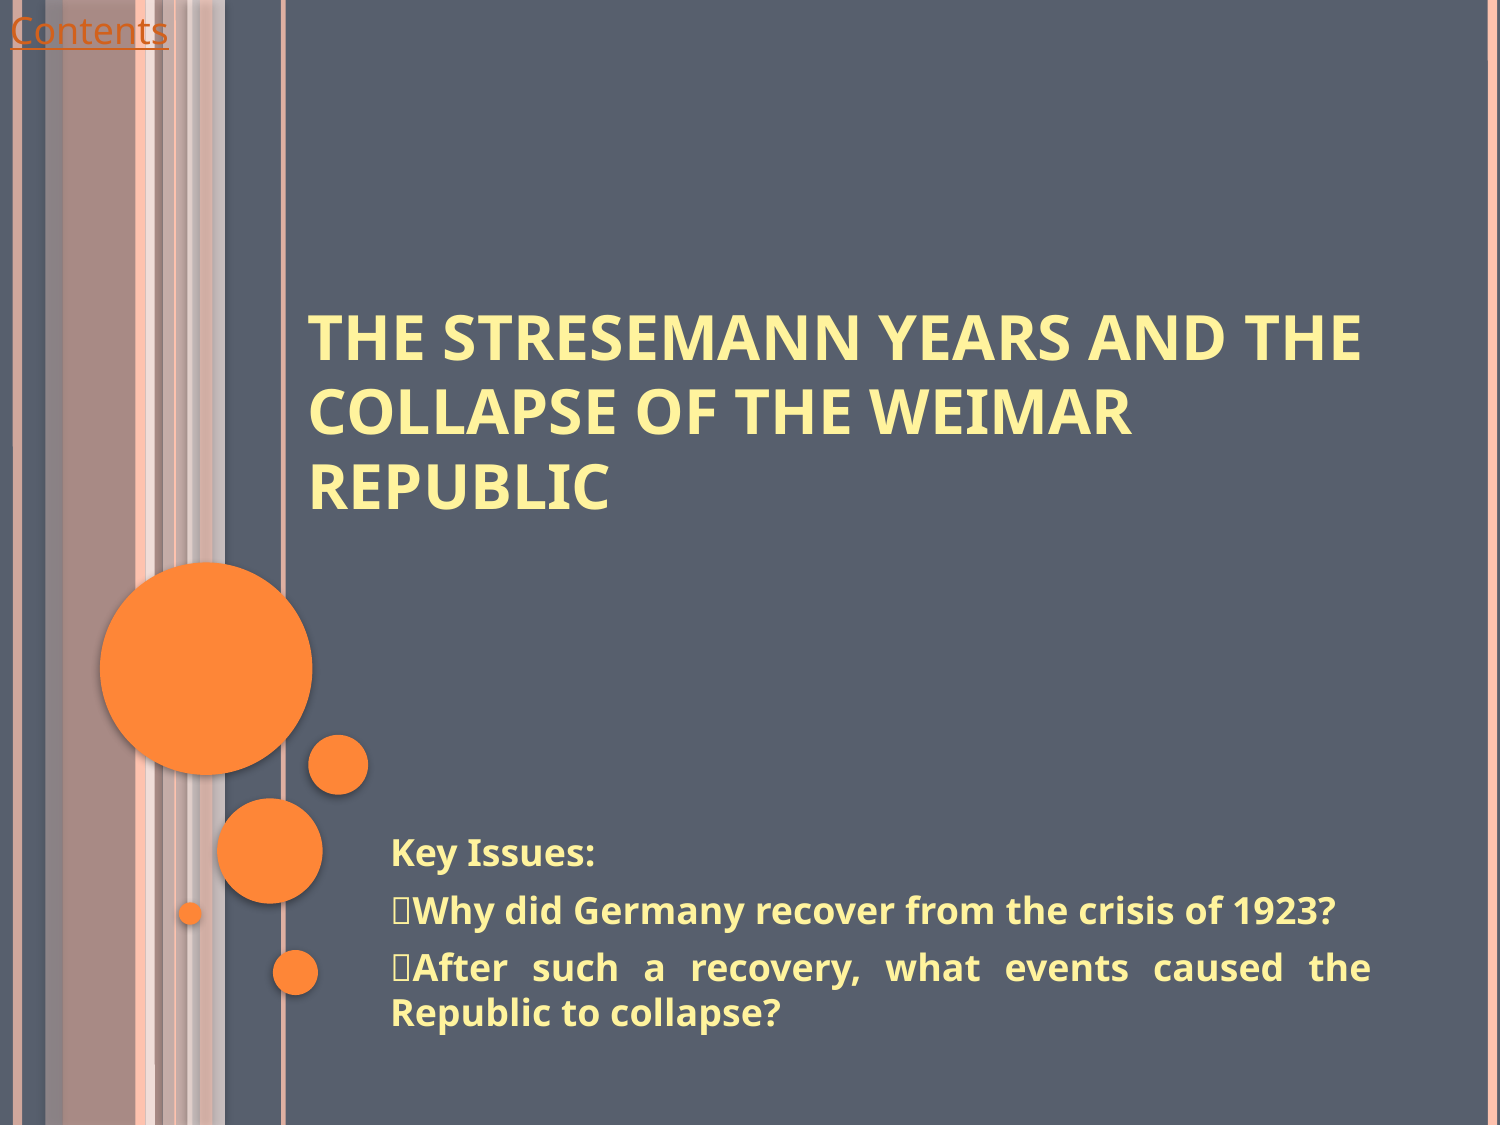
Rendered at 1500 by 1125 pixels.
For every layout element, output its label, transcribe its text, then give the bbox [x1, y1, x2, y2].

title The Stresemann Years and the Collapse of the Weimar Republic [292, 81, 1454, 530]
list Key Issues: Why did Germany recover from the crisis of 1923? After such a recovery, what events caused the Republic to collapse? [374, 821, 1388, 1048]
